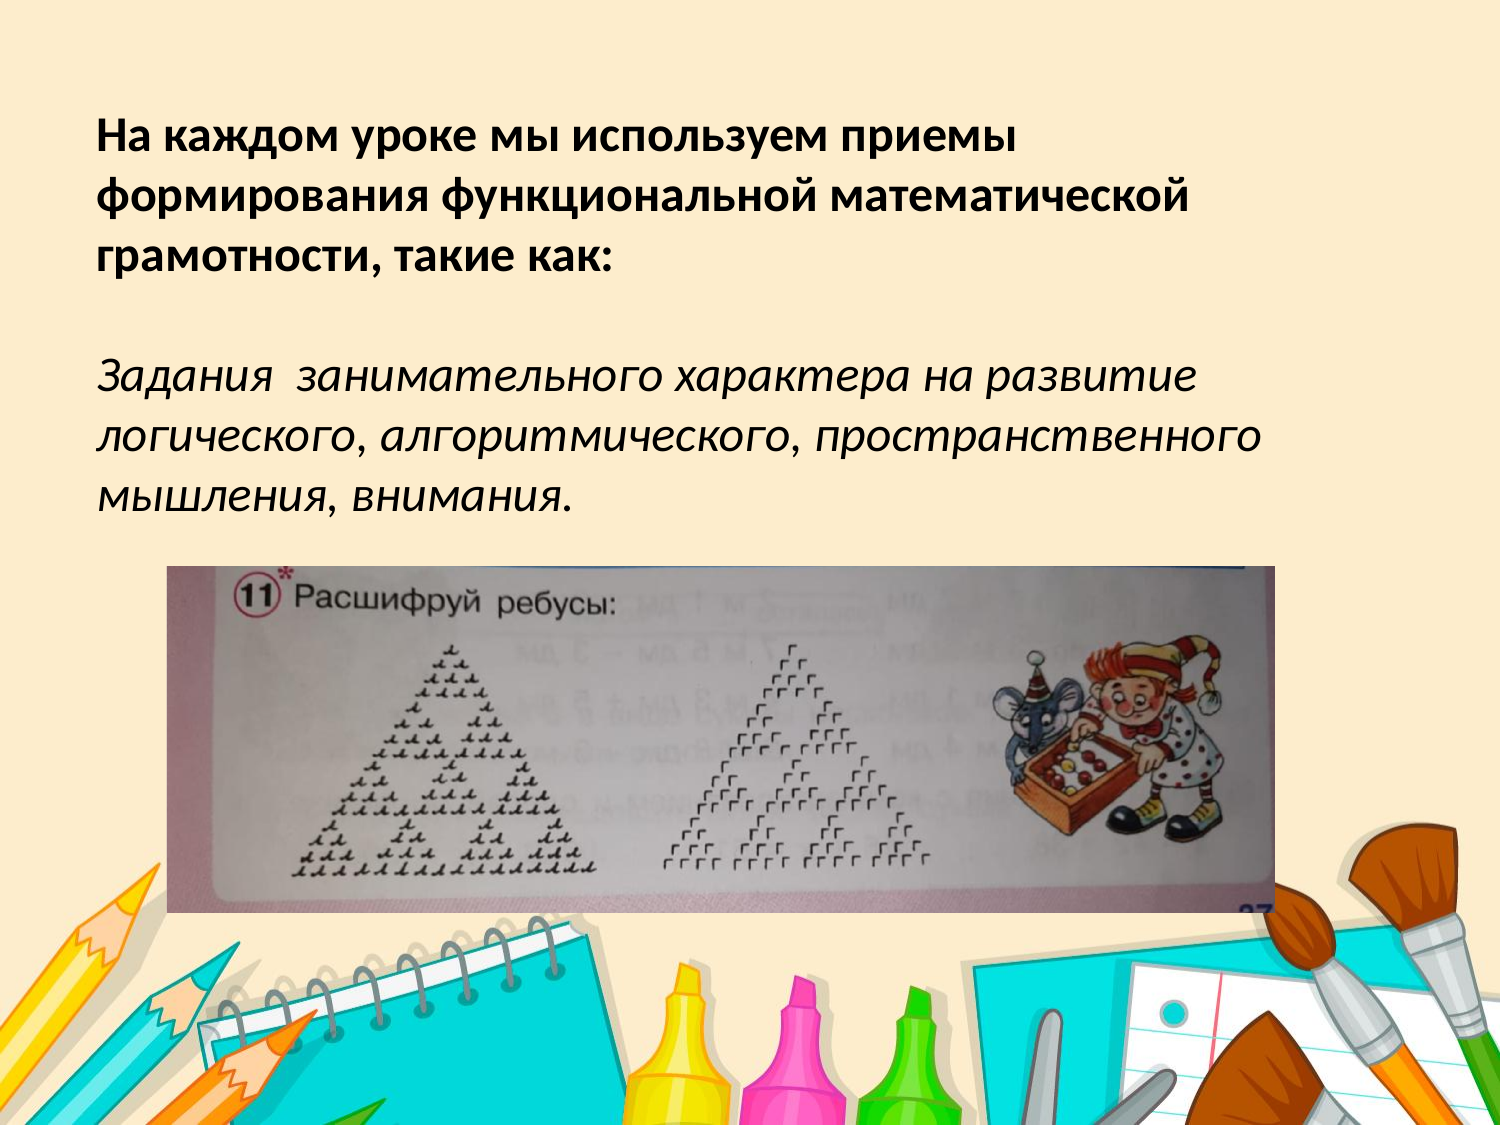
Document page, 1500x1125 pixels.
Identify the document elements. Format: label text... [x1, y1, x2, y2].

text_box На каждом уроке мы используем приемы формирования функциональной математической грамотности, такие как: Задания занимательного характера на развитие логического, алгоритмического, пространственного мышления, внимания. [81, 94, 1368, 529]
picture [0, 0, 1500, 1125]
